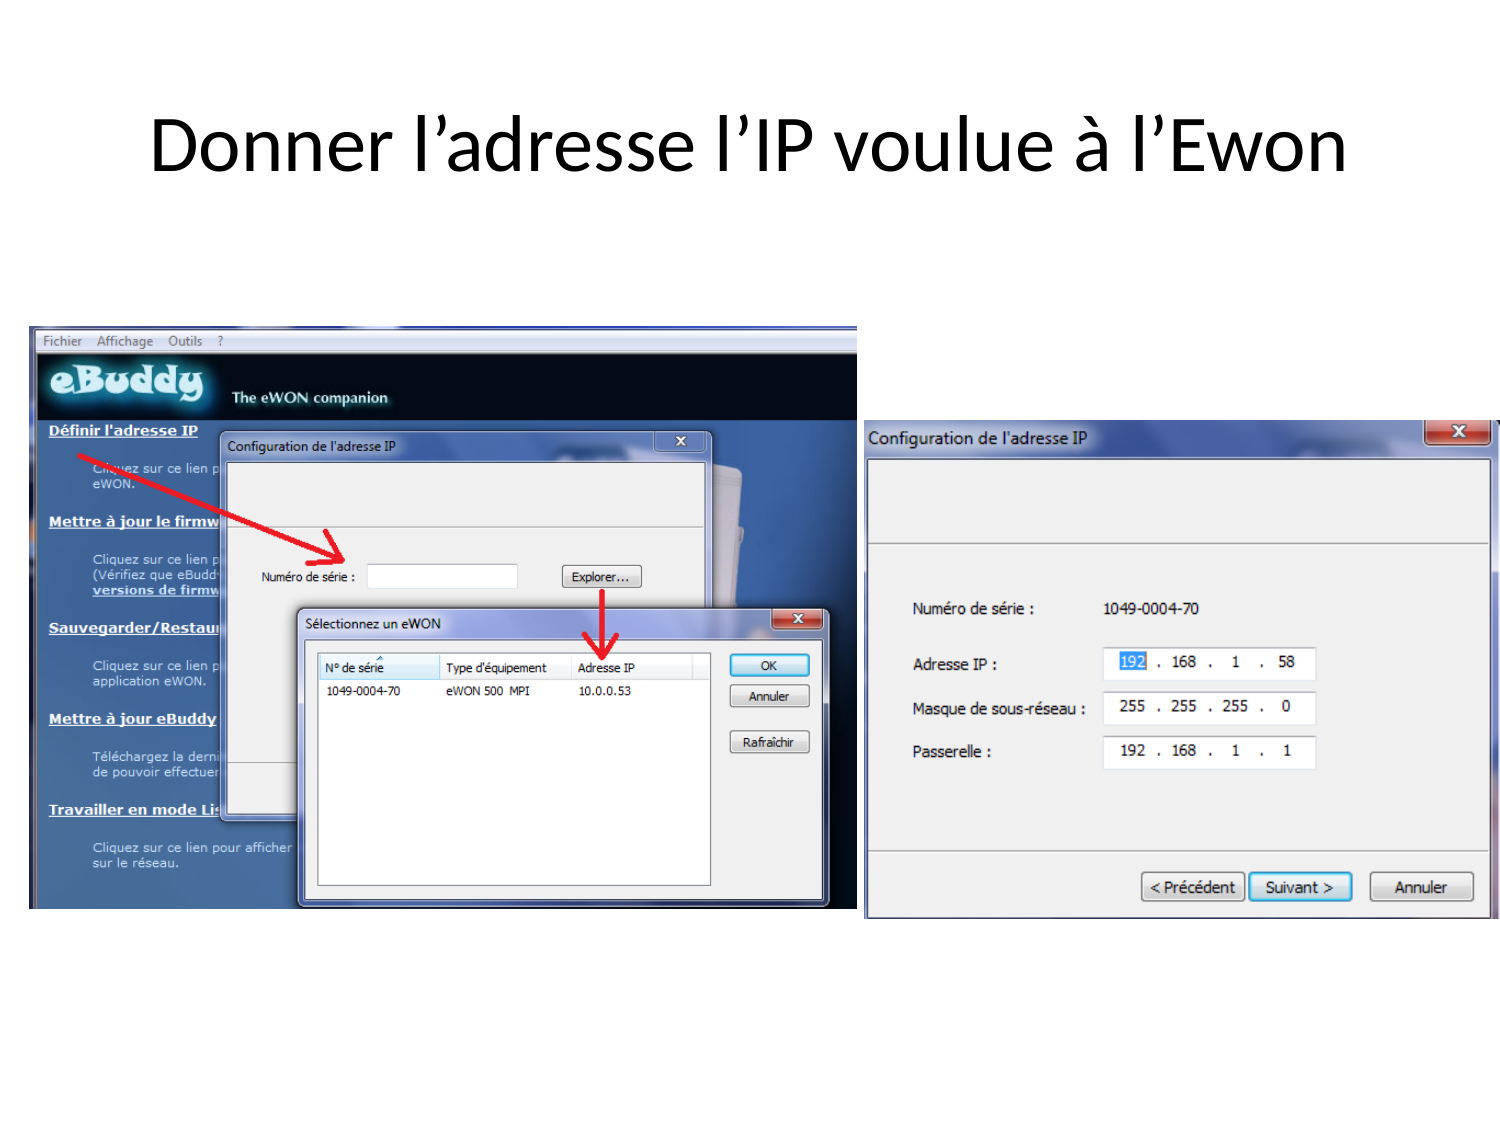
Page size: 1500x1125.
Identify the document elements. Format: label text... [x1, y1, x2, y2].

picture [29, 325, 857, 910]
picture [864, 420, 1500, 919]
title Donner l’adresse l’IP voulue à l’Ewon [75, 45, 1425, 233]
